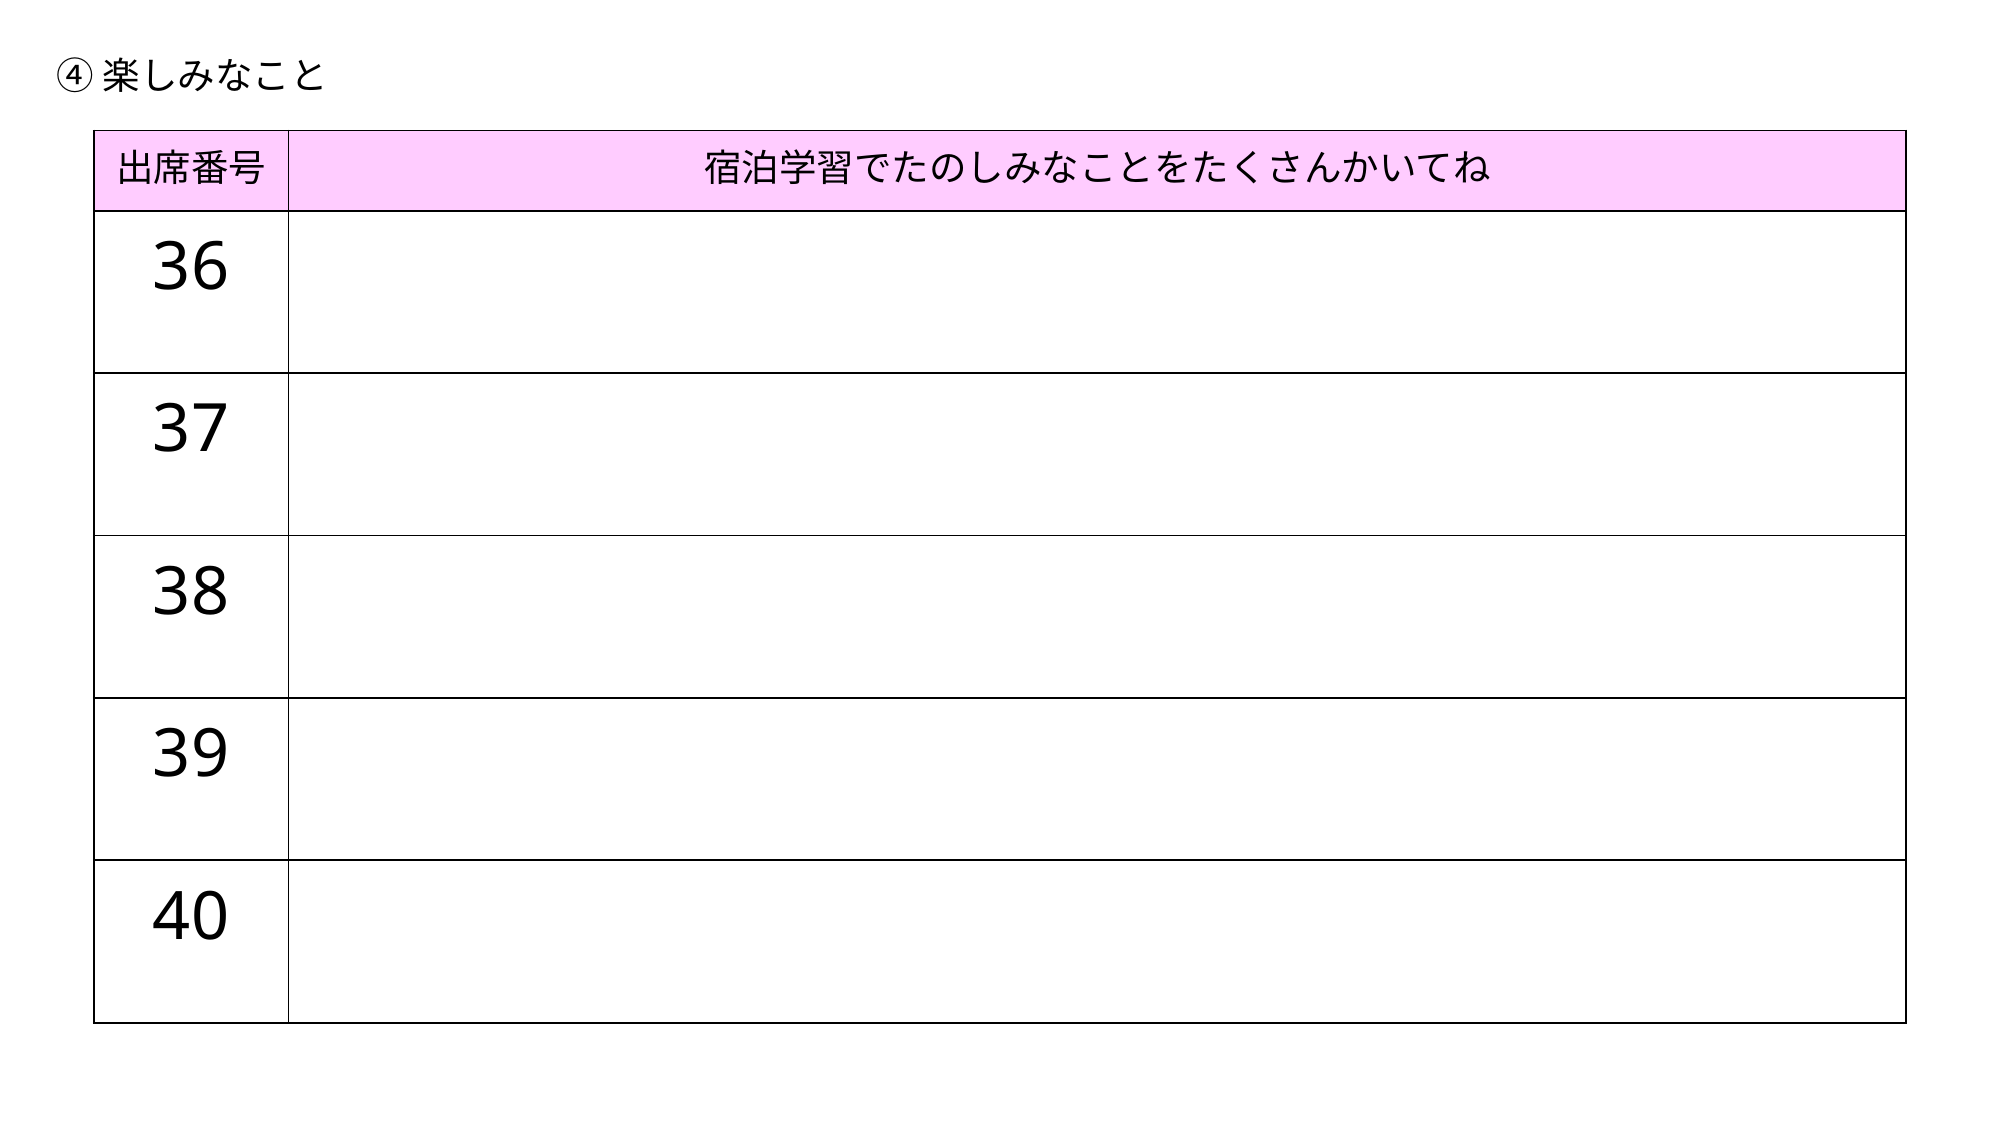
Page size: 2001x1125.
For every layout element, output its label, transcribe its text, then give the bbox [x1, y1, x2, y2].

table_cell [289, 699, 1905, 859]
text_box ④楽しみなこと [41, 44, 476, 105]
table_header 出席番号 [95, 131, 288, 210]
table_header 宿泊学習でたのしみなことをたくさんかいてね [289, 131, 1905, 210]
table_cell [289, 212, 1905, 372]
table_cell [289, 861, 1905, 1022]
table_cell 37 [95, 374, 288, 535]
table_cell 38 [95, 536, 288, 697]
table_cell [289, 374, 1905, 535]
table_cell 39 [95, 699, 288, 859]
table_cell [289, 536, 1905, 697]
table_cell 40 [95, 861, 288, 1022]
table_cell 36 [95, 212, 288, 372]
